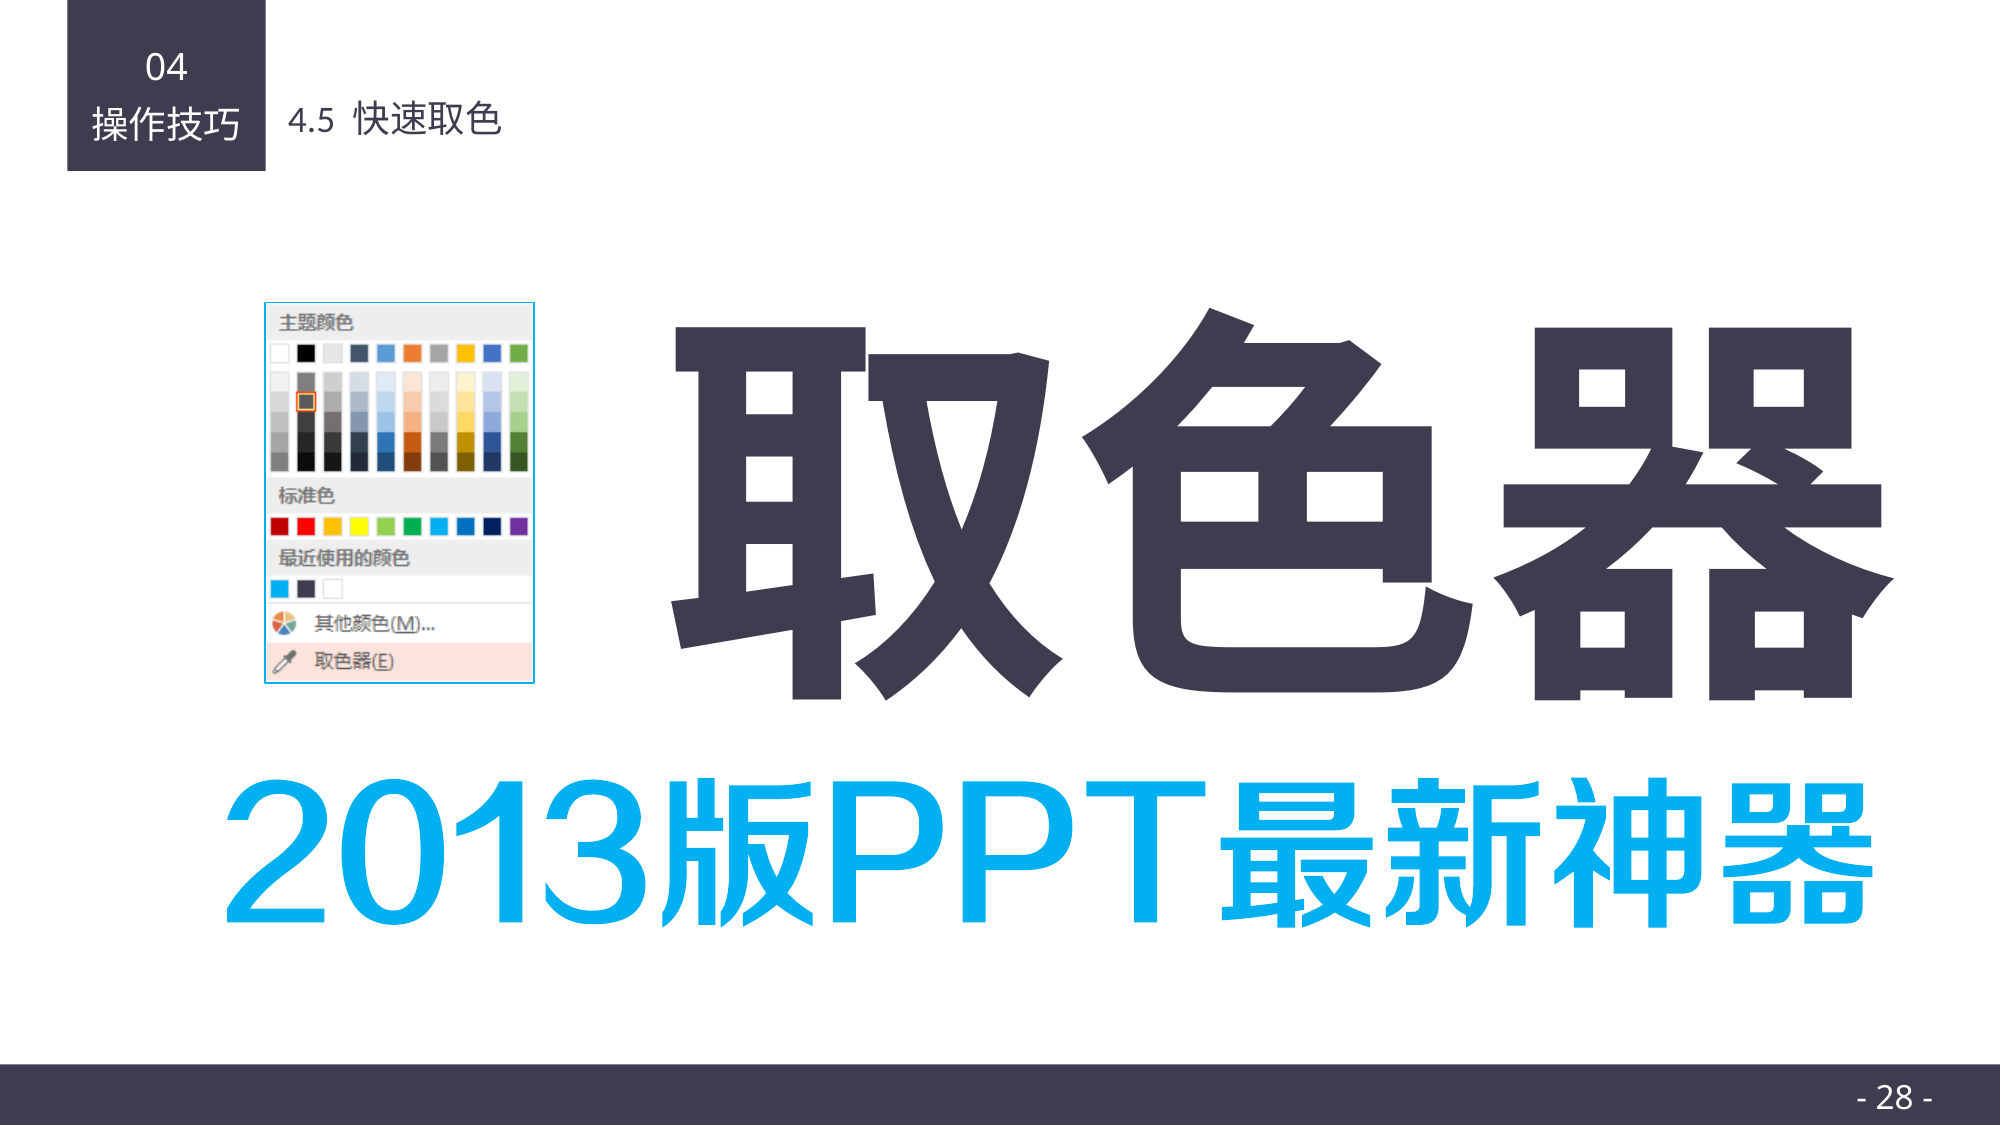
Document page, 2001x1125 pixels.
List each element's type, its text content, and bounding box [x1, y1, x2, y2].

text_box [662, 778, 724, 928]
text_box [1554, 805, 1610, 928]
text_box [1804, 881, 1863, 924]
text_box 04 操作技巧 [67, 21, 266, 154]
text_box [341, 778, 445, 925]
text_box 4.5 快速取色 [273, 87, 928, 148]
text_box [1733, 881, 1791, 924]
text_box [456, 781, 523, 923]
text_box [1613, 777, 1702, 928]
text_box [832, 781, 943, 923]
text_box [1391, 778, 1465, 803]
text_box [1805, 783, 1864, 824]
text_box 取色器 [642, 241, 1916, 755]
text_box [1731, 783, 1791, 824]
text_box [227, 779, 328, 923]
text_box [1220, 837, 1373, 928]
text_box [1086, 781, 1206, 923]
text_box [720, 781, 813, 928]
text_box [1570, 777, 1596, 803]
text_box [962, 781, 1073, 923]
text_box [1443, 780, 1540, 928]
text_box [1723, 825, 1873, 878]
text_box [1387, 808, 1469, 925]
text_box [545, 779, 646, 925]
text_box [1385, 876, 1414, 918]
text_box [1238, 782, 1355, 831]
picture [267, 304, 532, 681]
